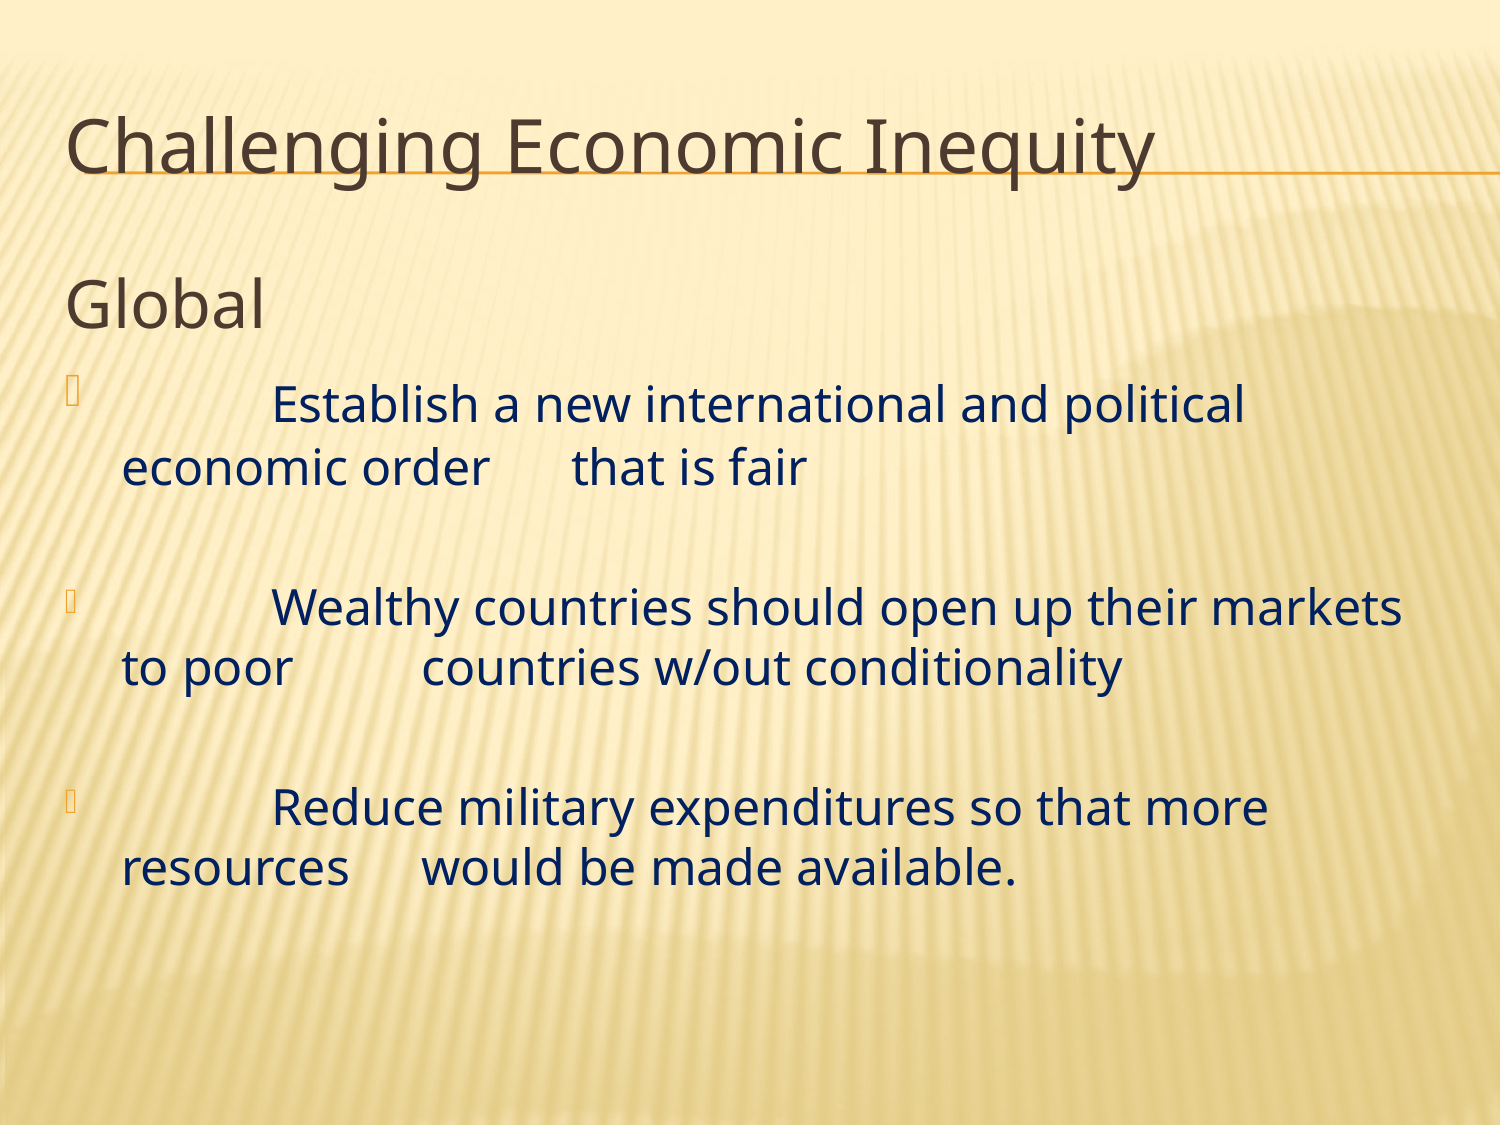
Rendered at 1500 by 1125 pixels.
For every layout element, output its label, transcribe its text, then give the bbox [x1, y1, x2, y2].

list Global Establish a new international and political economic order that is fair Wealthy countries should open up their markets to poor countries w/out conditionality Reduce military expenditures so that more resources would be made available. [50, 254, 1475, 998]
title Challenging Economic Inequity [50, 75, 1475, 213]
